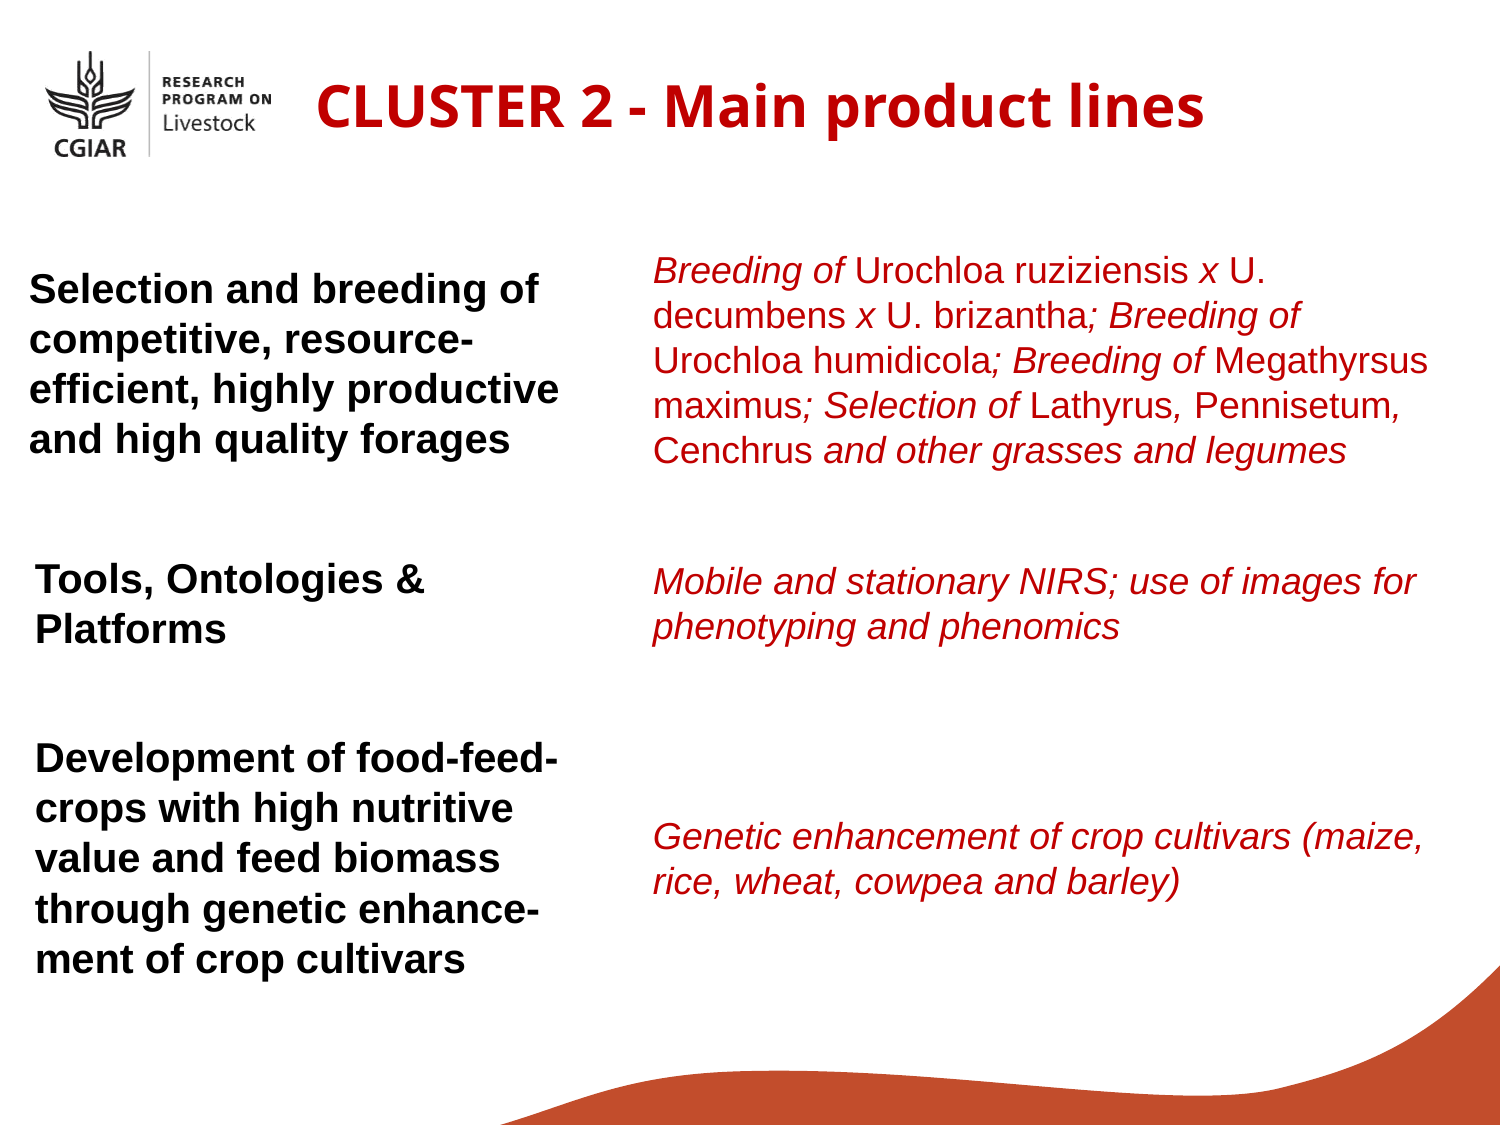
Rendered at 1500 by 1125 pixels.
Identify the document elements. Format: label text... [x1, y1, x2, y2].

list CLUSTER 2 - Main product lines [300, 33, 1463, 175]
picture [45, 51, 271, 157]
text_box Genetic enhancement of crop cultivars (maize, rice, wheat, cowpea and barley) [638, 804, 1449, 910]
text_box Selection and breeding of competitive, resource-efficient, highly productive and high quality forages [14, 254, 615, 470]
text_box Development of food-feed-crops with high nutritive value and feed biomass through genetic enhance-ment of crop cultivars [20, 723, 620, 989]
text_box Breeding of Urochloa ruziziensis x U. decumbens x U. brizantha; Breeding of Urochloa humidicola; Breeding of Megathyrsus maximus; Selection of Lathyrus, Pennisetum, Cenchrus and other grasses and legumes [638, 238, 1449, 479]
text_box Mobile and stationary NIRS; use of images for phenotyping and phenomics [638, 549, 1449, 655]
text_box Tools, Ontologies & Platforms [20, 544, 620, 660]
